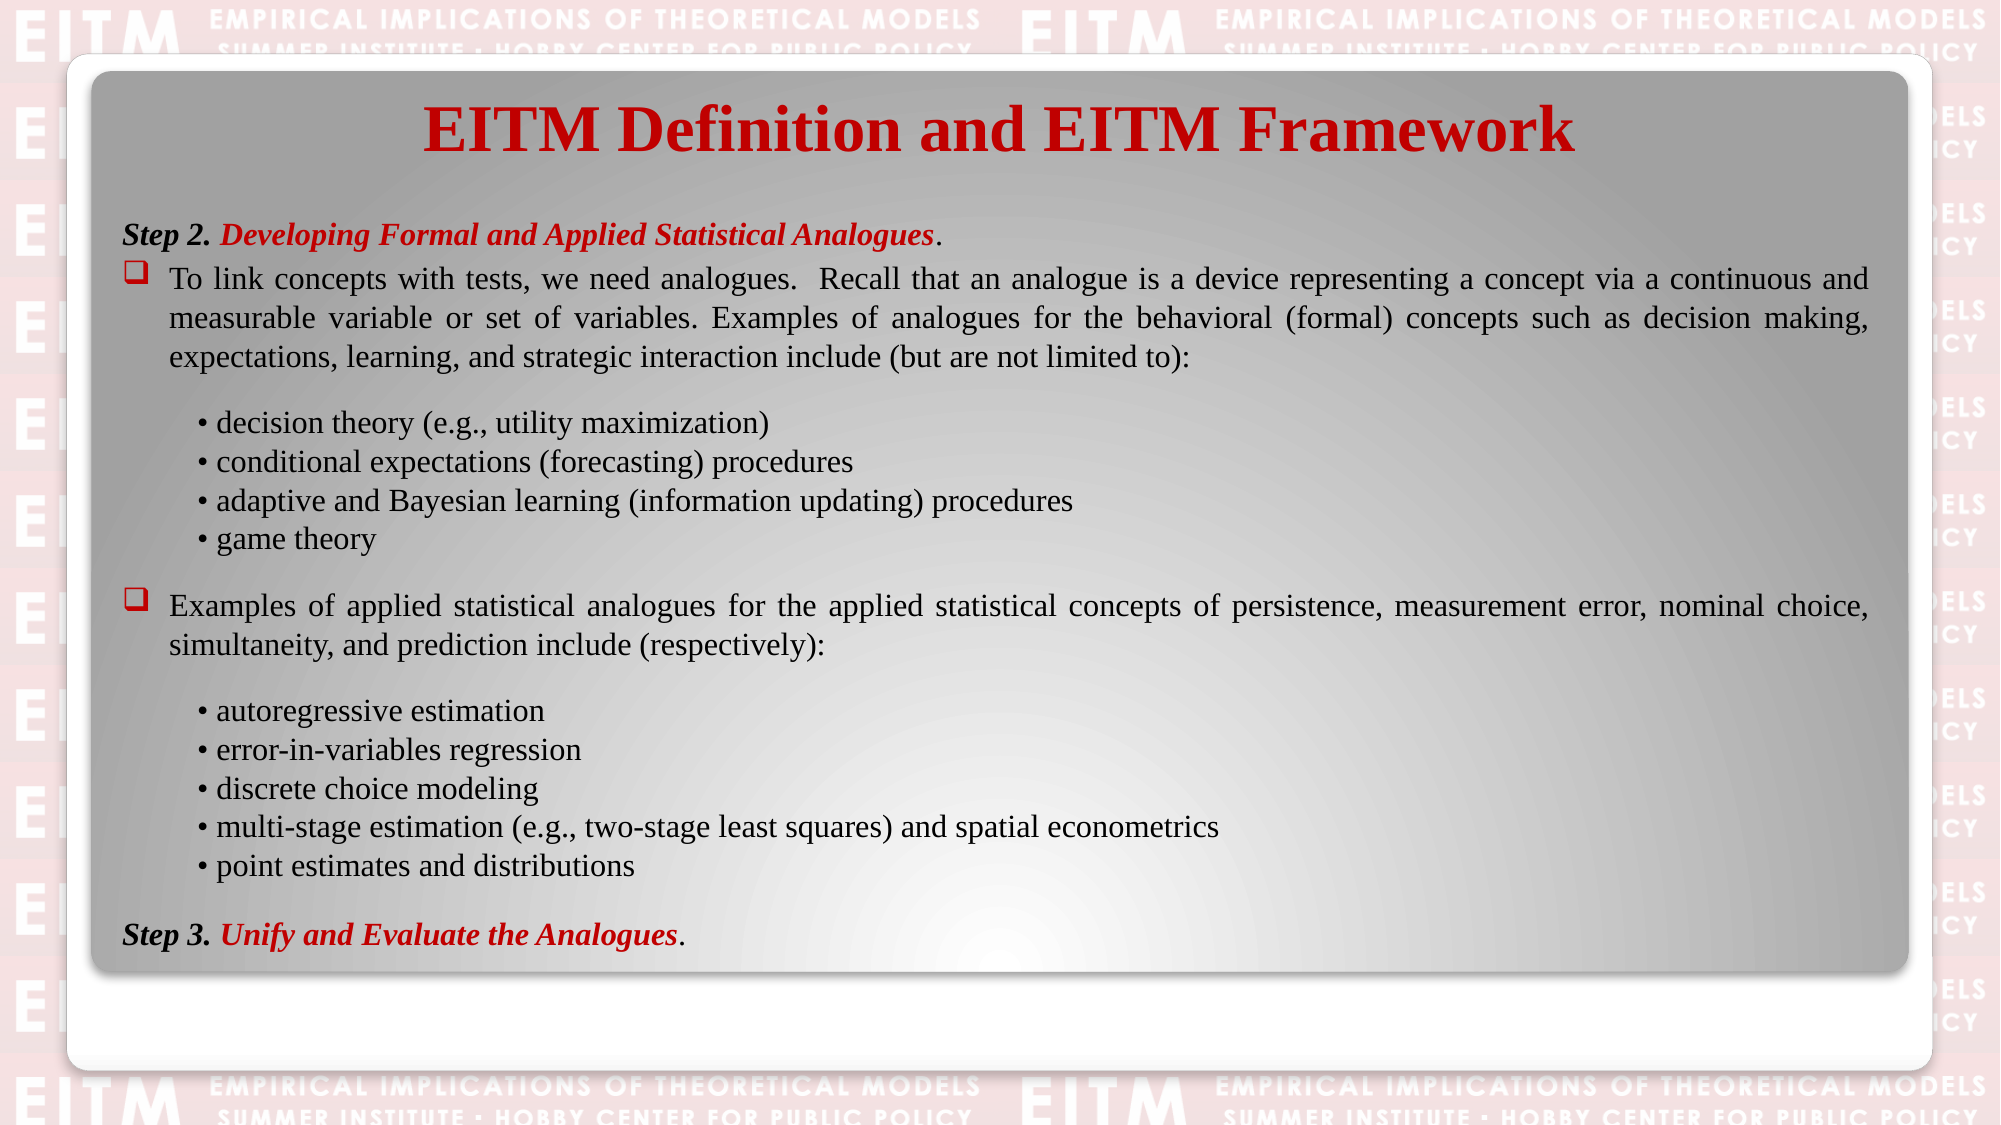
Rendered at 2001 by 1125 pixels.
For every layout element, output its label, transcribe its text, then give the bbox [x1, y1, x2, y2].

list Step 2. Developing Formal and Applied Statistical Analogues. To link concepts with tests, we need analogues. Recall that an analogue is a device representing a concept via a continuous and measurable variable or set of variables. Examples of analogues for the behavioral (formal) concepts such as decision making, expectations, learning, and strategic interaction include (but are not limited to): • decision theory (e.g., utility maximization) • conditional expectations (forecasting) procedures • adaptive and Bayesian learning (information updating) procedures • game theory Examples of applied statistical analogues for the applied statistical concepts of persistence, measurement error, nominal choice, simultaneity, and prediction include (respectively): • autoregressive estimation • error-in-variables regression • discrete choice modeling • multi-stage estimation (e.g., two-stage least squares) and spatial econometrics • point estimates and distributions Step 3. Unify and Evaluate the Analogues. [91, 198, 1887, 973]
title EITM Definition and EITM Framework [105, 0, 1896, 173]
